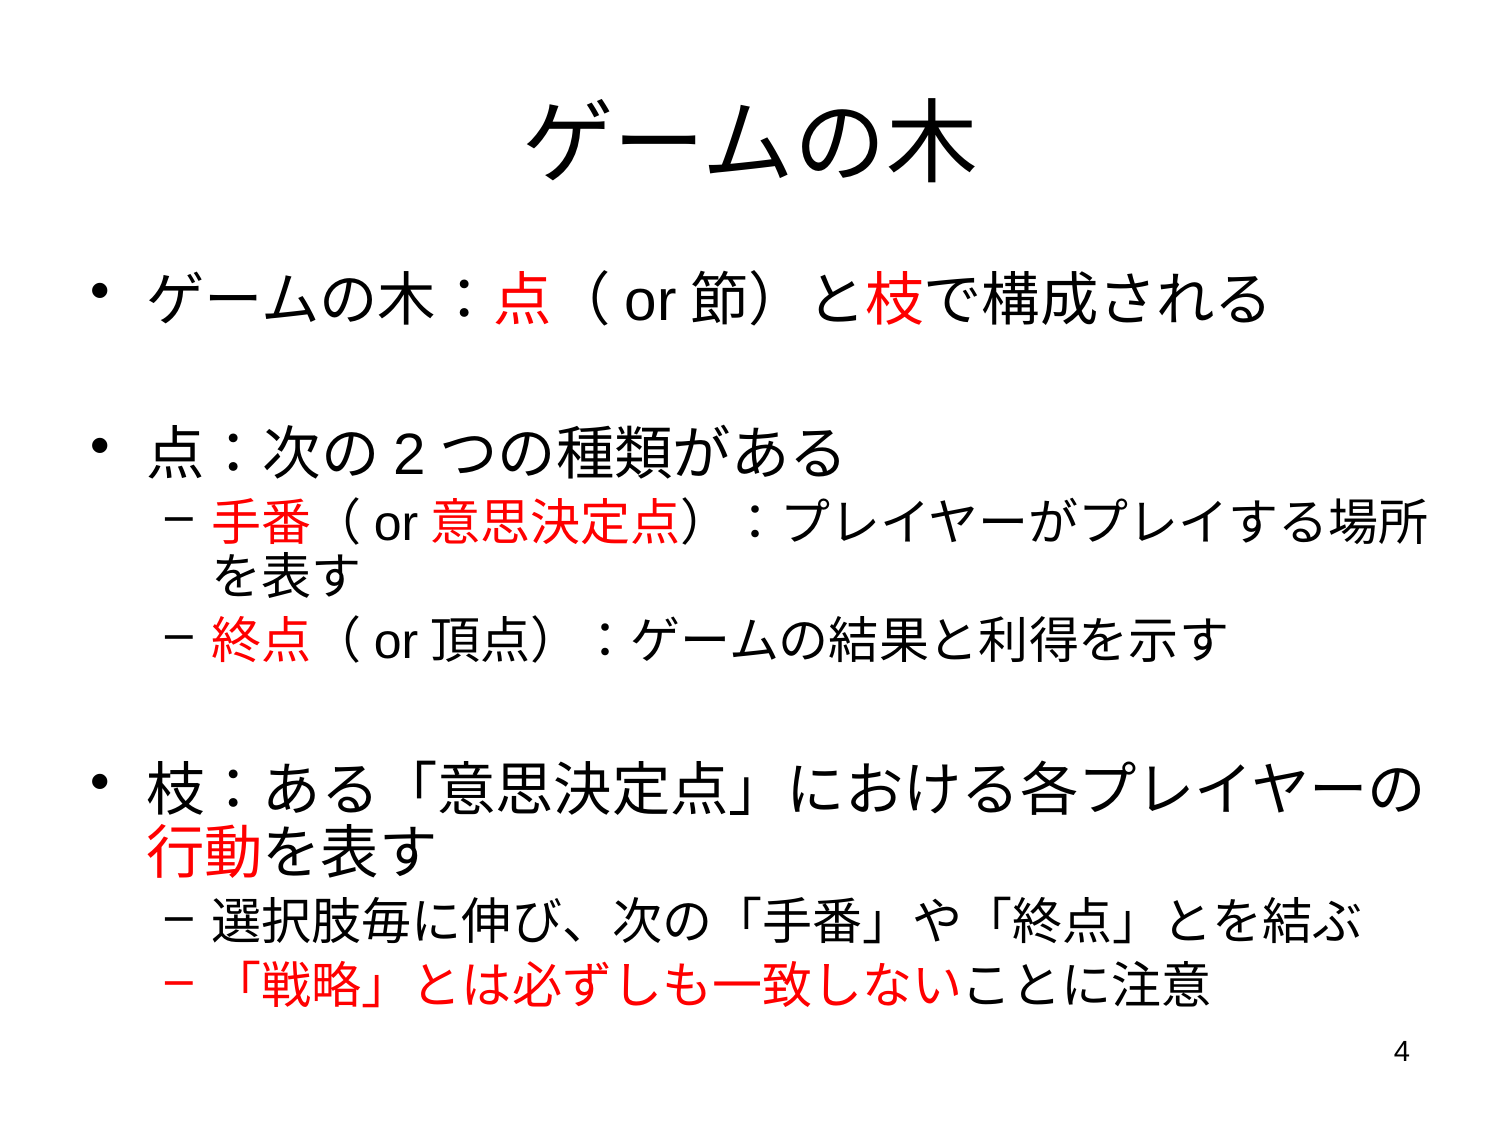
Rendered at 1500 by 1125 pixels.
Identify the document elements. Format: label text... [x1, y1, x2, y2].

slide_number 4 [1074, 1024, 1426, 1103]
title ゲームの木 [75, 45, 1425, 233]
list ゲームの木：点（or節）と枝で構成される 点：次の2つの種類がある 手番（or意思決定点）：プレイヤーがプレイする場所を表す 終点（or頂点）：ゲームの結果と利得を示す 枝：ある「意思決定点」における各プレイヤーの行動を表す 選択肢毎に伸び、次の「手番」や「終点」とを結ぶ 「戦略」とは必ずしも一致しないことに注意 [75, 262, 1463, 988]
